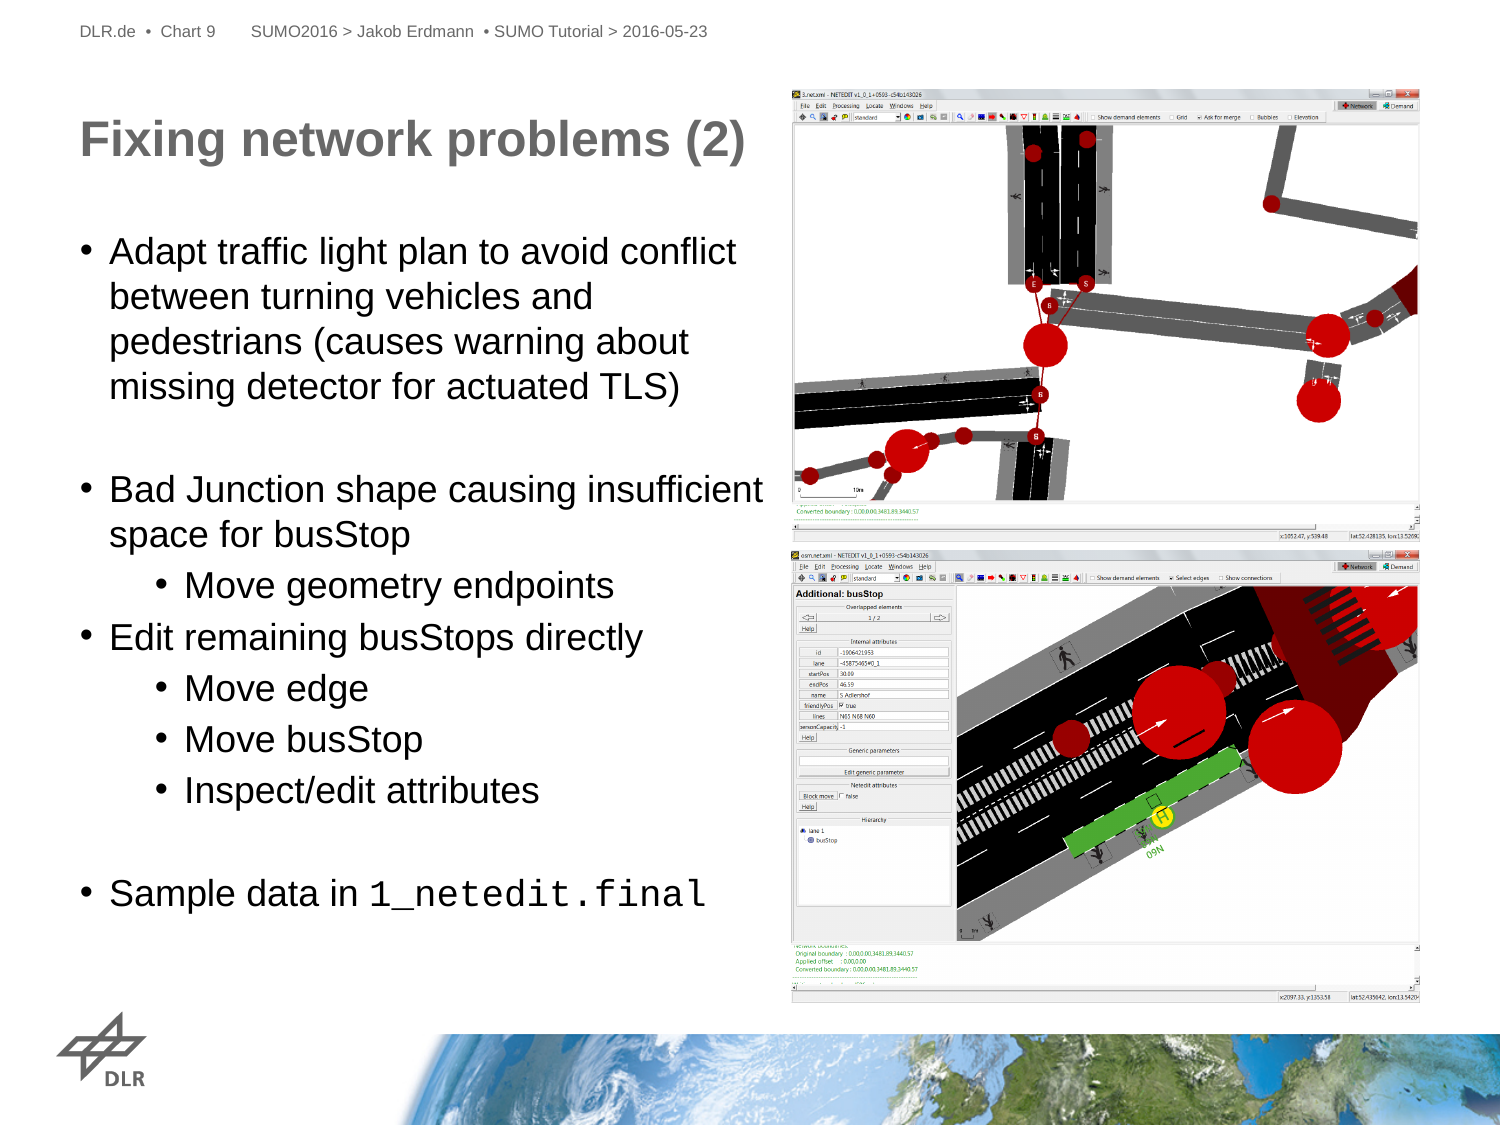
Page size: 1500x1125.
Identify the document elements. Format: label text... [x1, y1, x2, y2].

text_box [79, 267, 791, 973]
text_box SUMO2016 > Jakob Erdmann • SUMO Tutorial > 2016-05-23 [251, 20, 1421, 45]
picture [791, 550, 1420, 1003]
picture [792, 89, 1420, 542]
text_box DLR.de • Chart 9 [79, 20, 251, 45]
text_box Adapt traffic light plan to avoid conflict between turning vehicles and pedestrians (causes warning about missing detector for actuated TLS) Bad Junction shape causing insufficient space for busStop Move geometry endpoints Edit remaining busStops directly Move edge Move busStop Inspect/edit attributes Sample data in 1_netedit.final Sample data in 1_netedit [79, 227, 774, 939]
picture [0, 1007, 1500, 1125]
text_box Fixing network problems (2) [79, 106, 787, 228]
